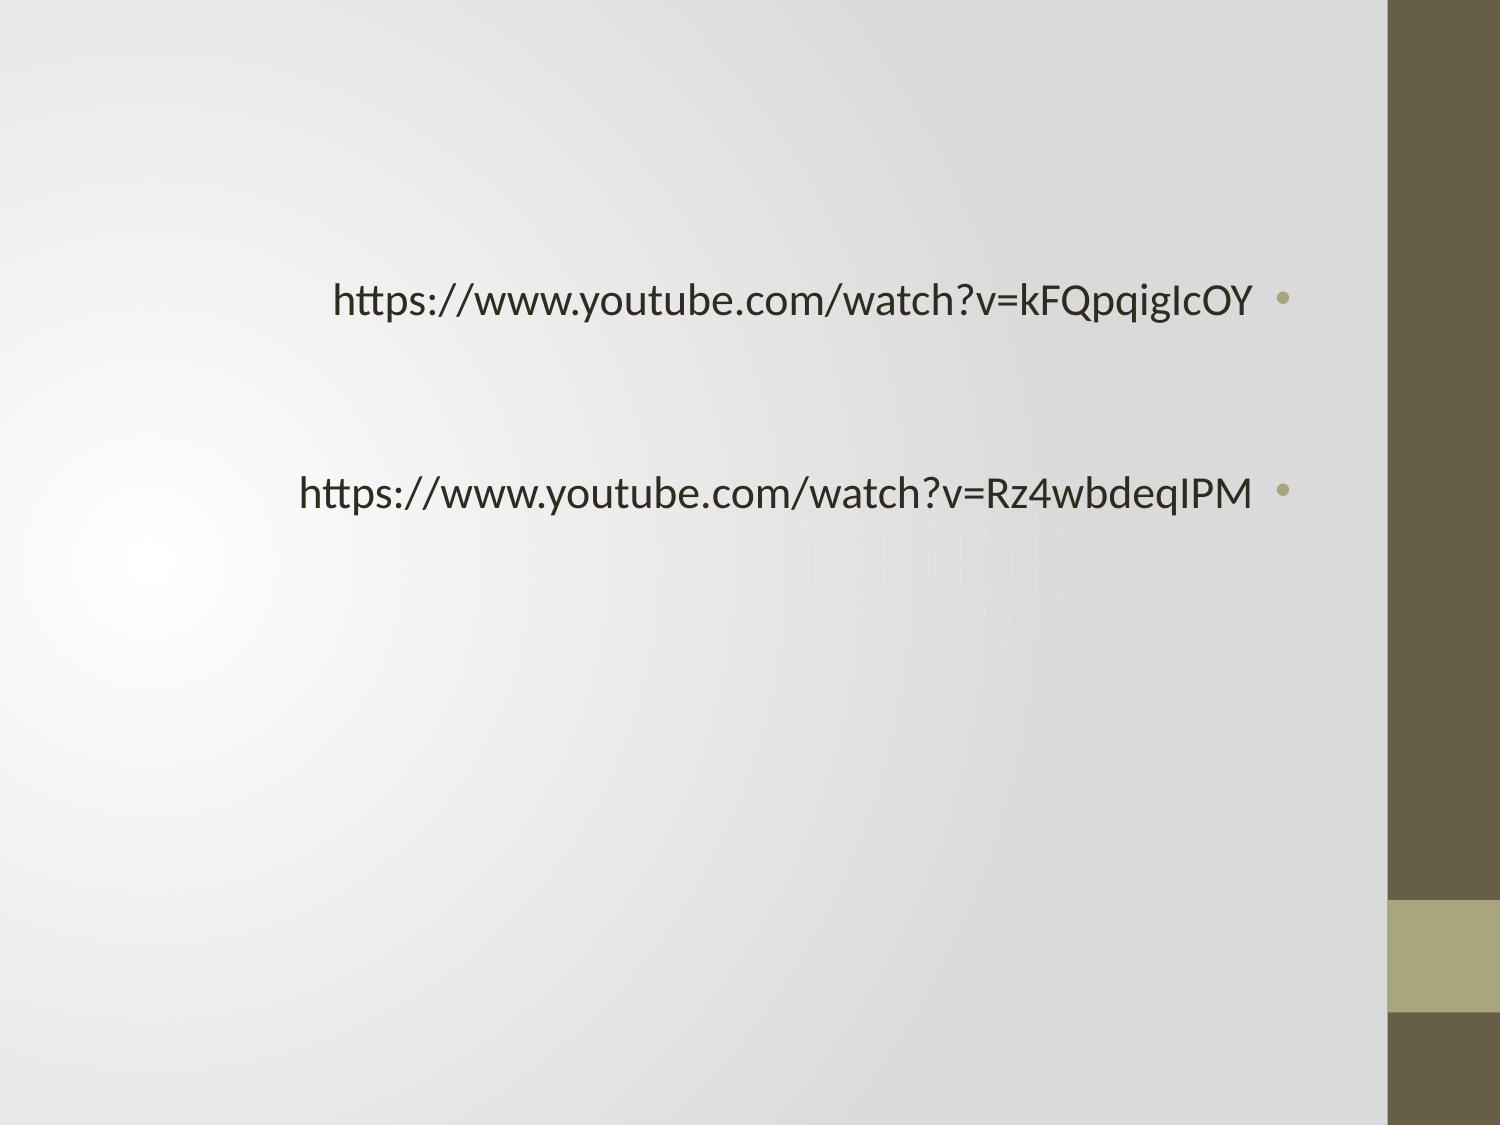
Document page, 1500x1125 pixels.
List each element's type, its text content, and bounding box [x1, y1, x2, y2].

list https://www.youtube.com/watch?v=kFQpqigIcOY https://www.youtube.com/watch?v=Rz4wbdeqIPM [75, 262, 1325, 1050]
